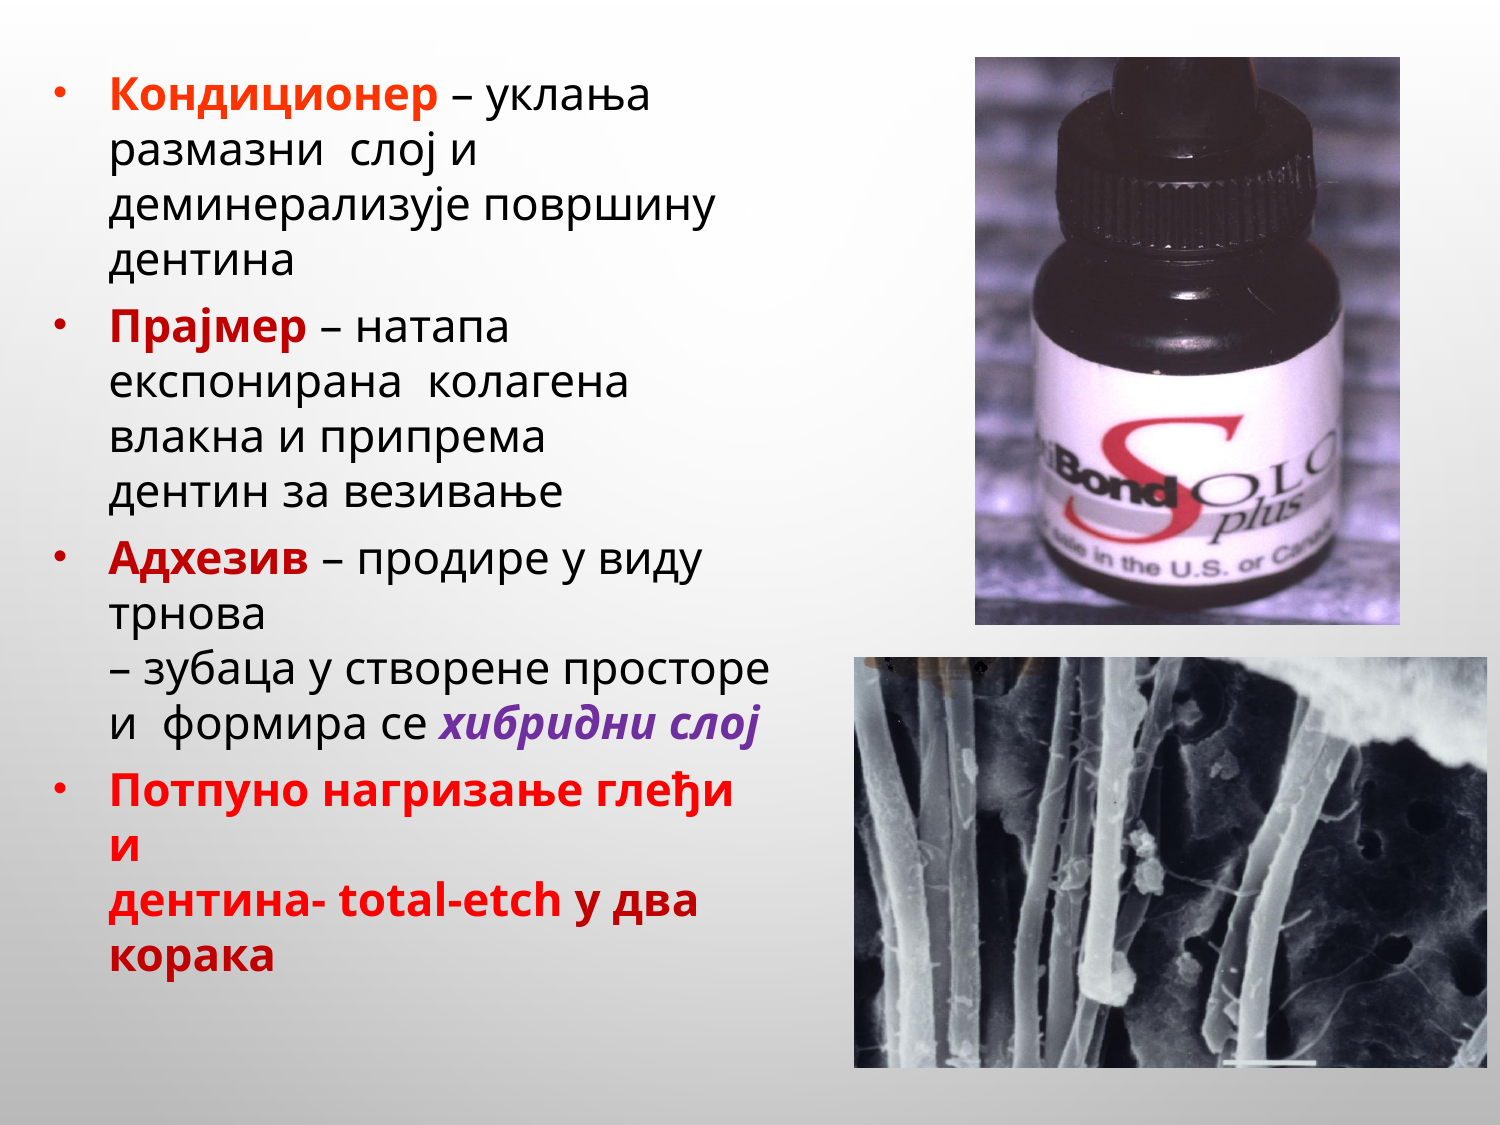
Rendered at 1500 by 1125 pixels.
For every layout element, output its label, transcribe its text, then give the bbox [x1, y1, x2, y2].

text_box Кондиционер – уклања размазни слој и деминерализује површину дентина Прајмер – натапа експонирана колагена влакна и припрема дентин за везивање Адхезив – продире у виду трнова – зубаца у створене просторе и формира се хибридни слој Потпуно нагризање глеђи и дентина- total-etch у два корака [50, 62, 829, 981]
text_box [854, 657, 1488, 1068]
picture [0, 0, 1500, 1125]
text_box [975, 57, 1400, 625]
